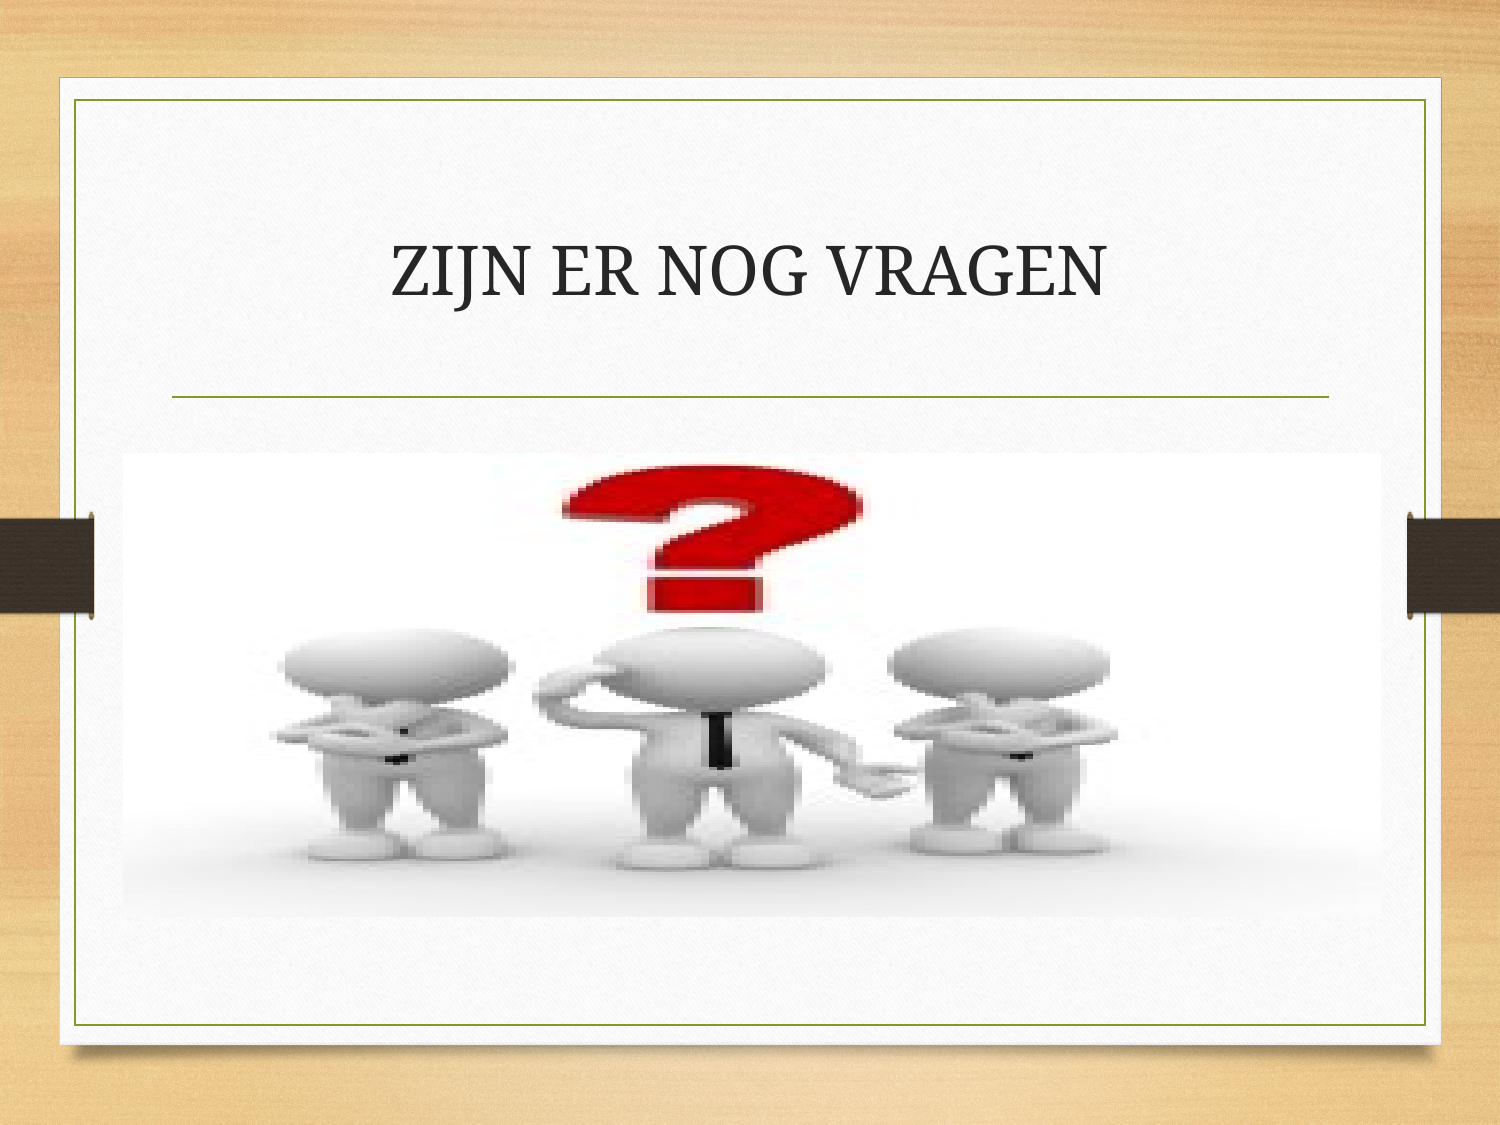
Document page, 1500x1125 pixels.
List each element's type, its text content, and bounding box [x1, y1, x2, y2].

title ZIJN ER NOG VRAGEN [159, 161, 1341, 375]
picture [0, 0, 1500, 1125]
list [123, 452, 1381, 918]
